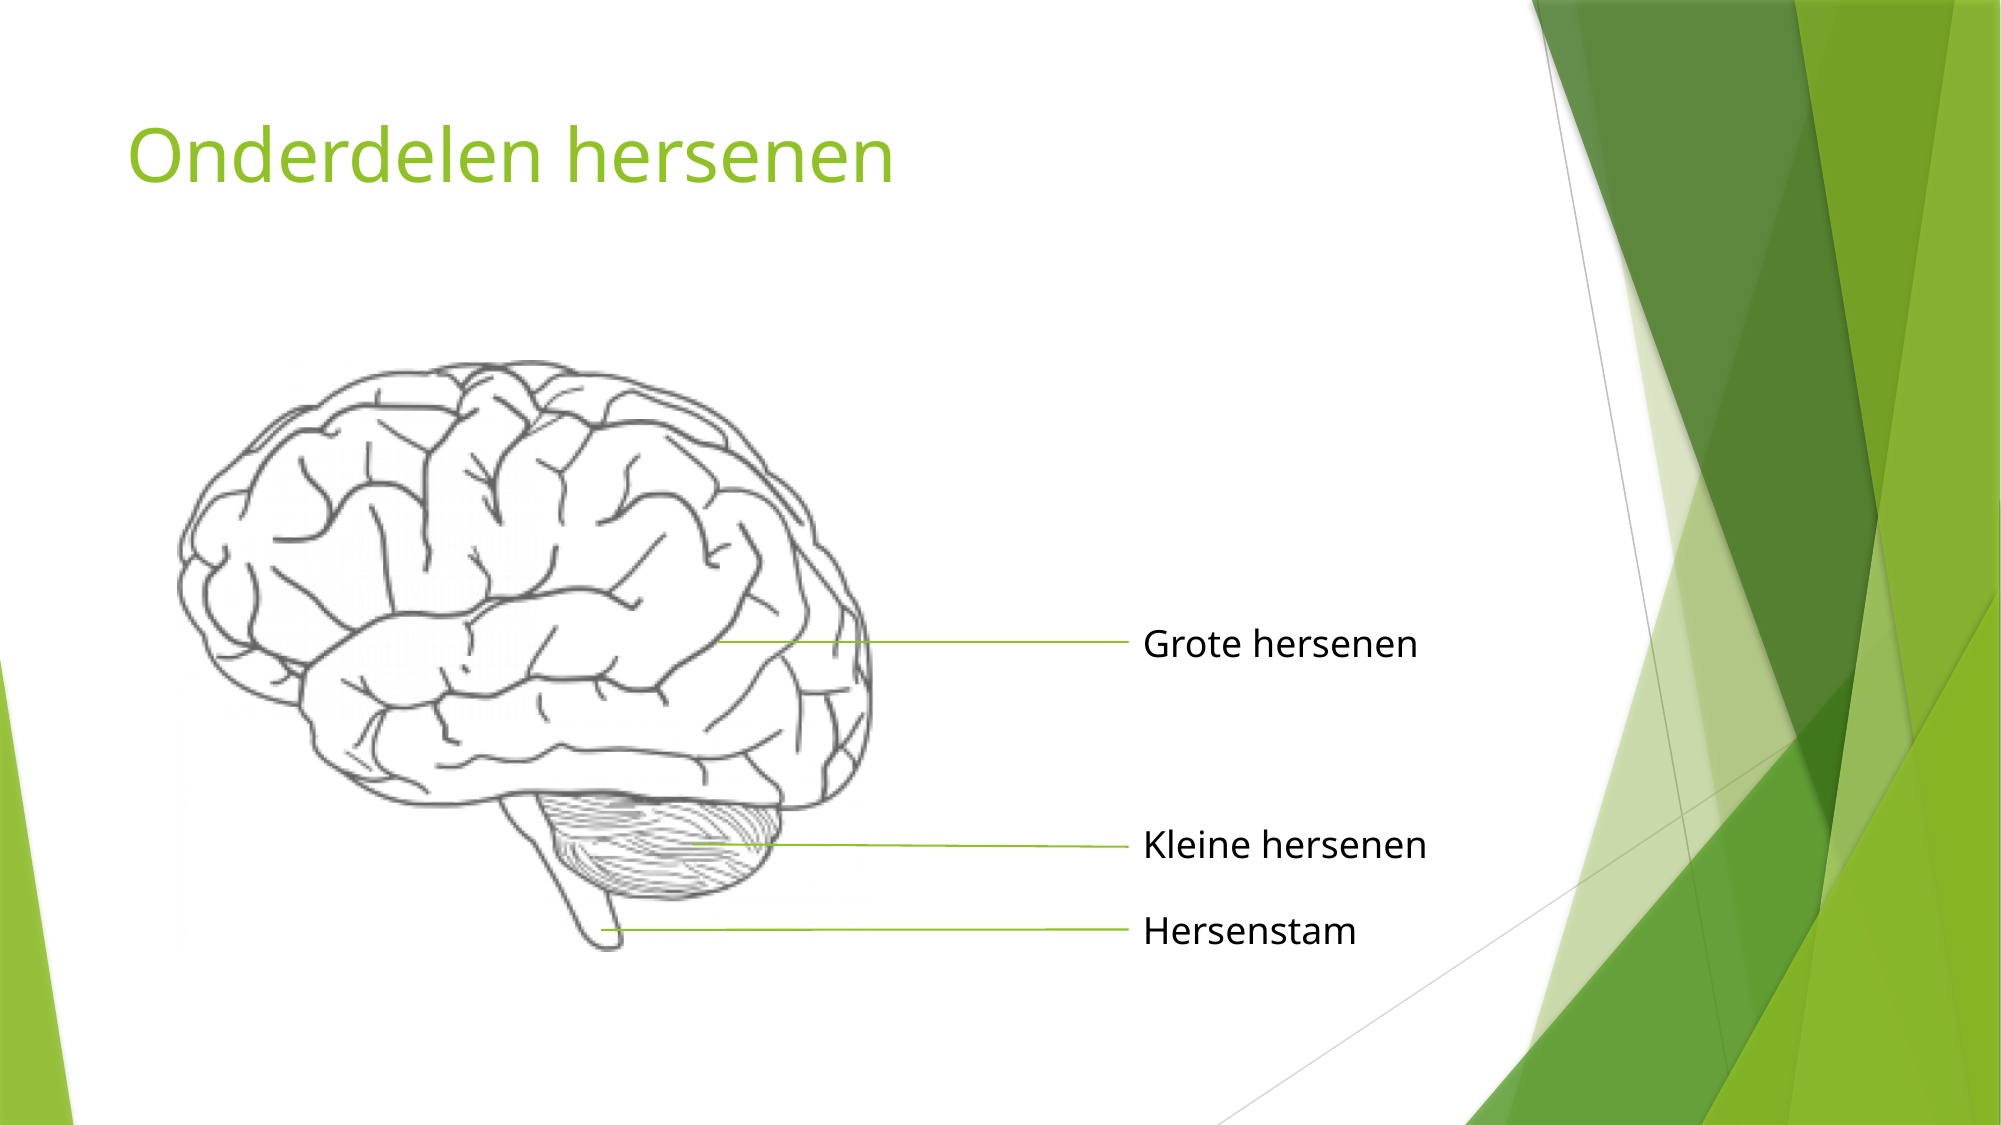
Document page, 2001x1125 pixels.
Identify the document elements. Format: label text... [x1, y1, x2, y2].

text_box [177, 359, 1456, 961]
title Onderdelen hersenen [111, 99, 1522, 317]
